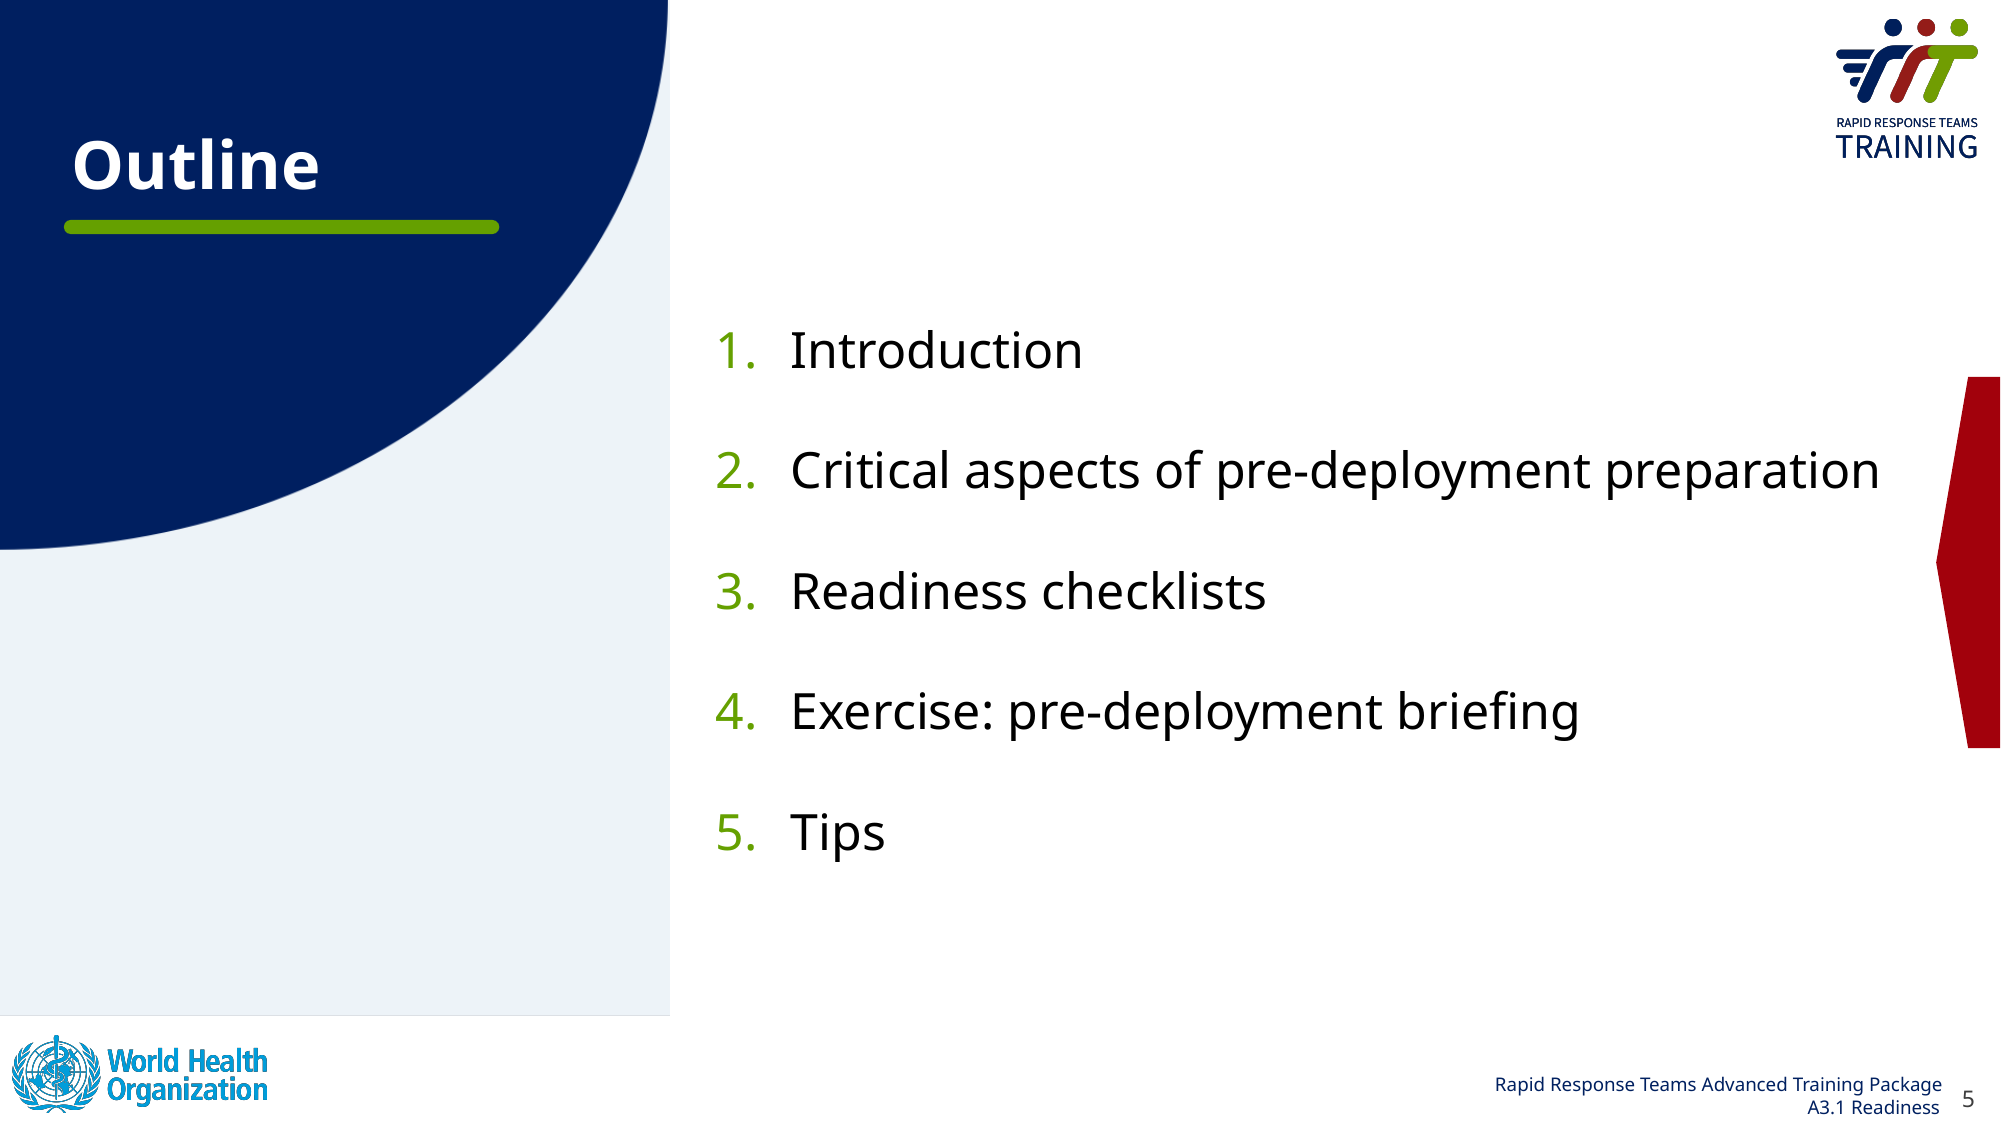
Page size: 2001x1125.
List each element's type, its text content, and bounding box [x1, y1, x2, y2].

picture [34, 1054, 43, 1078]
picture [50, 1108, 62, 1113]
picture [12, 1083, 48, 1113]
list Introduction Critical aspects of pre-deployment preparation Readiness checklists Exercise: pre-deployment briefing Tips [701, 138, 1937, 1049]
picture [12, 1035, 54, 1068]
picture [71, 1053, 90, 1091]
picture [40, 1062, 47, 1070]
picture [0, 0, 670, 1017]
slide_number 5 [1882, 1049, 1916, 1092]
title Outline [63, 52, 600, 314]
picture [30, 1083, 37, 1091]
picture [1835, 19, 1978, 167]
picture [36, 1088, 78, 1105]
picture [59, 1035, 267, 1113]
picture [46, 1056, 54, 1062]
picture [24, 1054, 36, 1087]
picture [22, 1062, 26, 1077]
